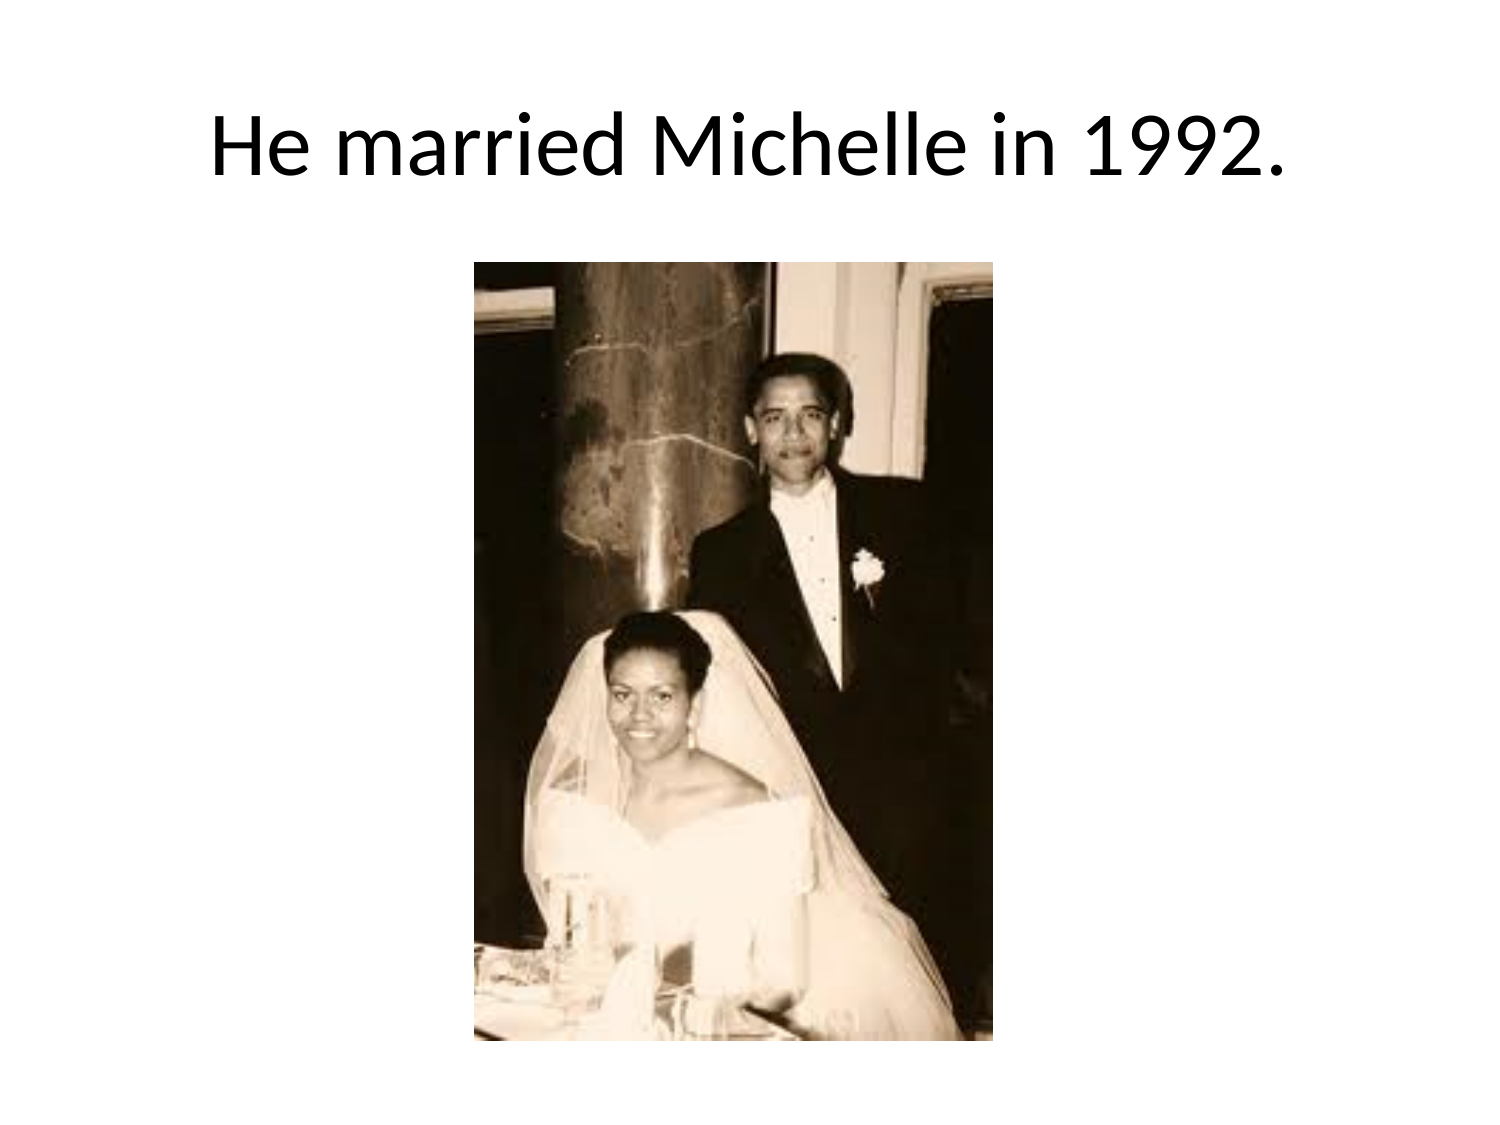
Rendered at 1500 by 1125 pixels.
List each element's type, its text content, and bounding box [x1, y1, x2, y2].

title He married Michelle in 1992. [75, 45, 1425, 233]
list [474, 262, 994, 1041]
